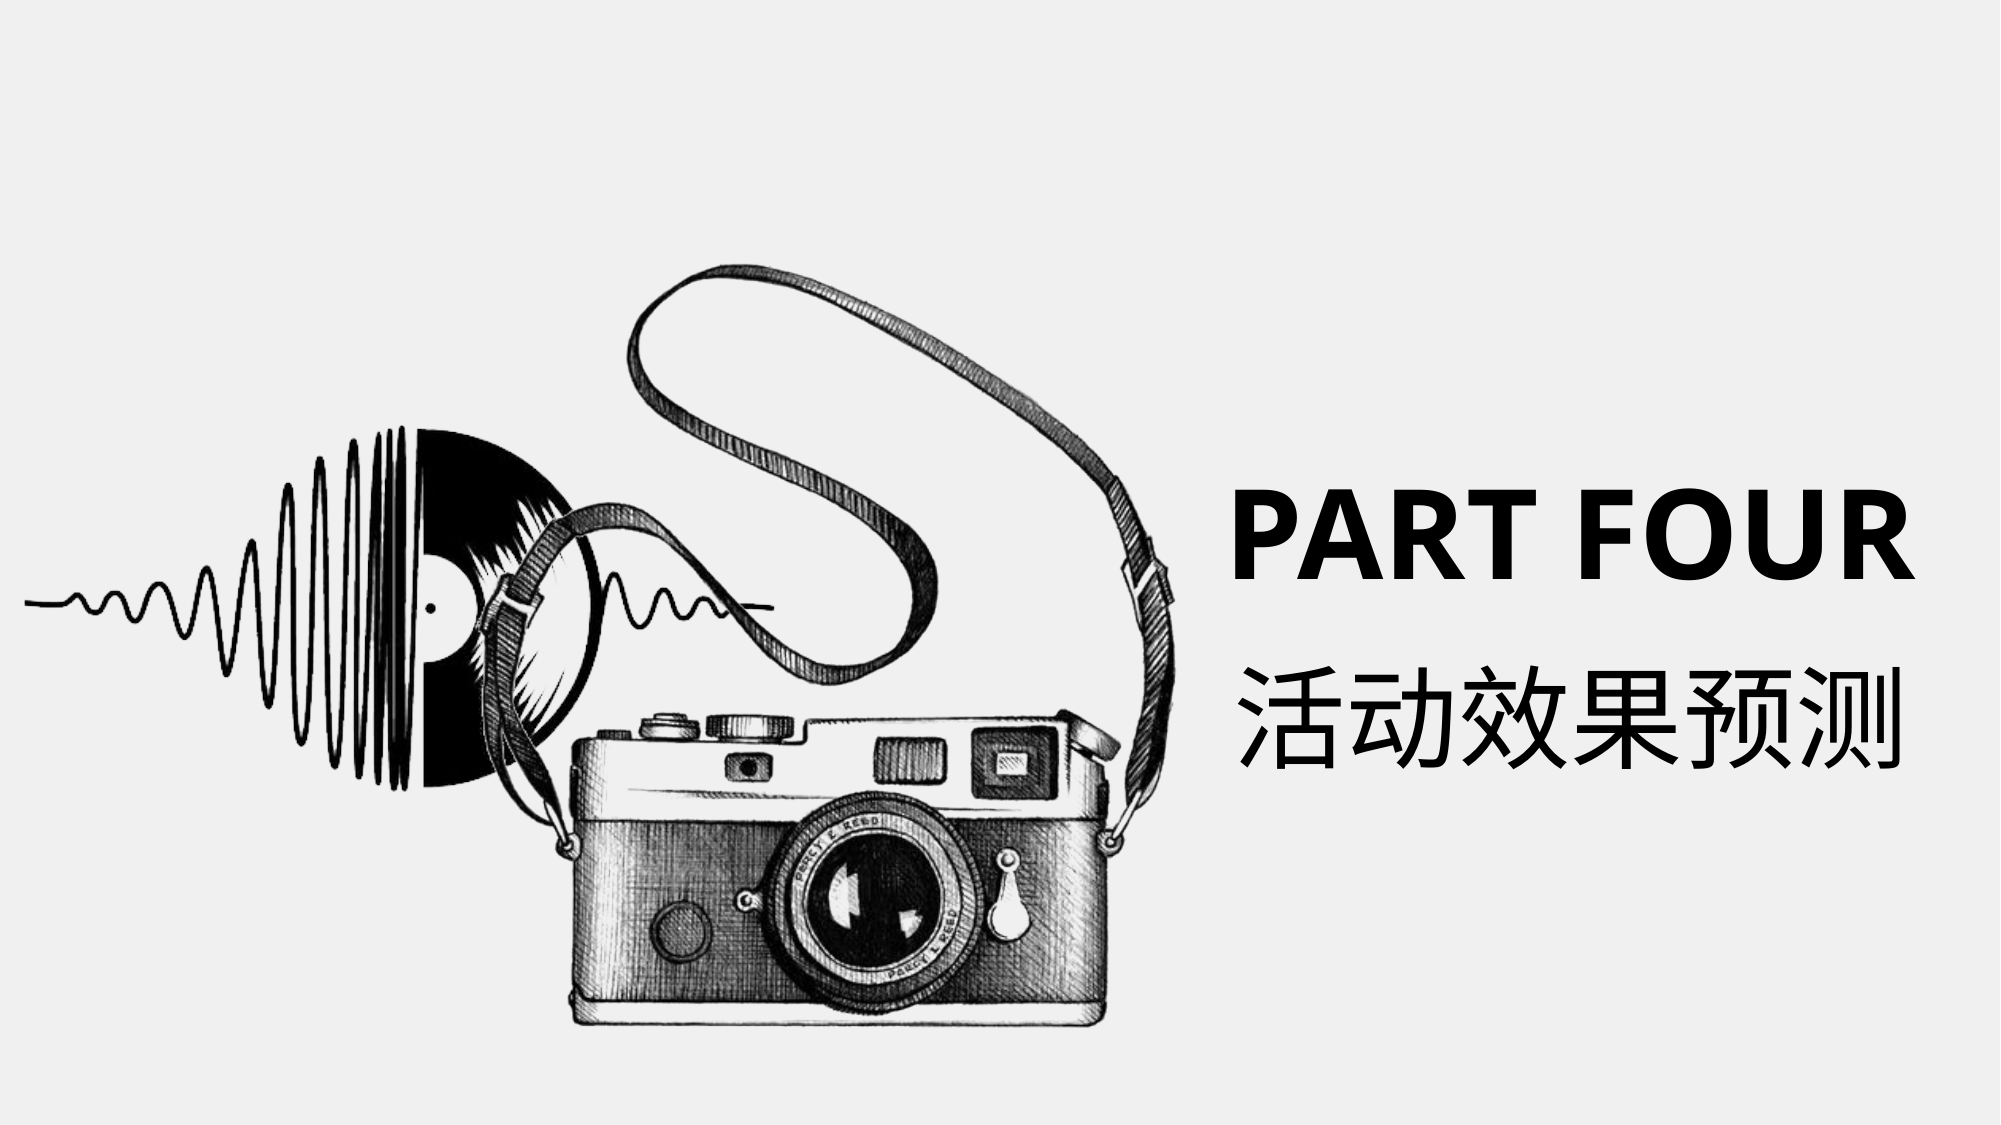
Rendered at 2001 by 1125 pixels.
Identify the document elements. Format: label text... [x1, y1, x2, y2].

text_box PART FOUR [1047, 447, 2000, 613]
picture [0, 52, 1285, 1125]
text_box 活动效果预测 [1047, 640, 2000, 791]
